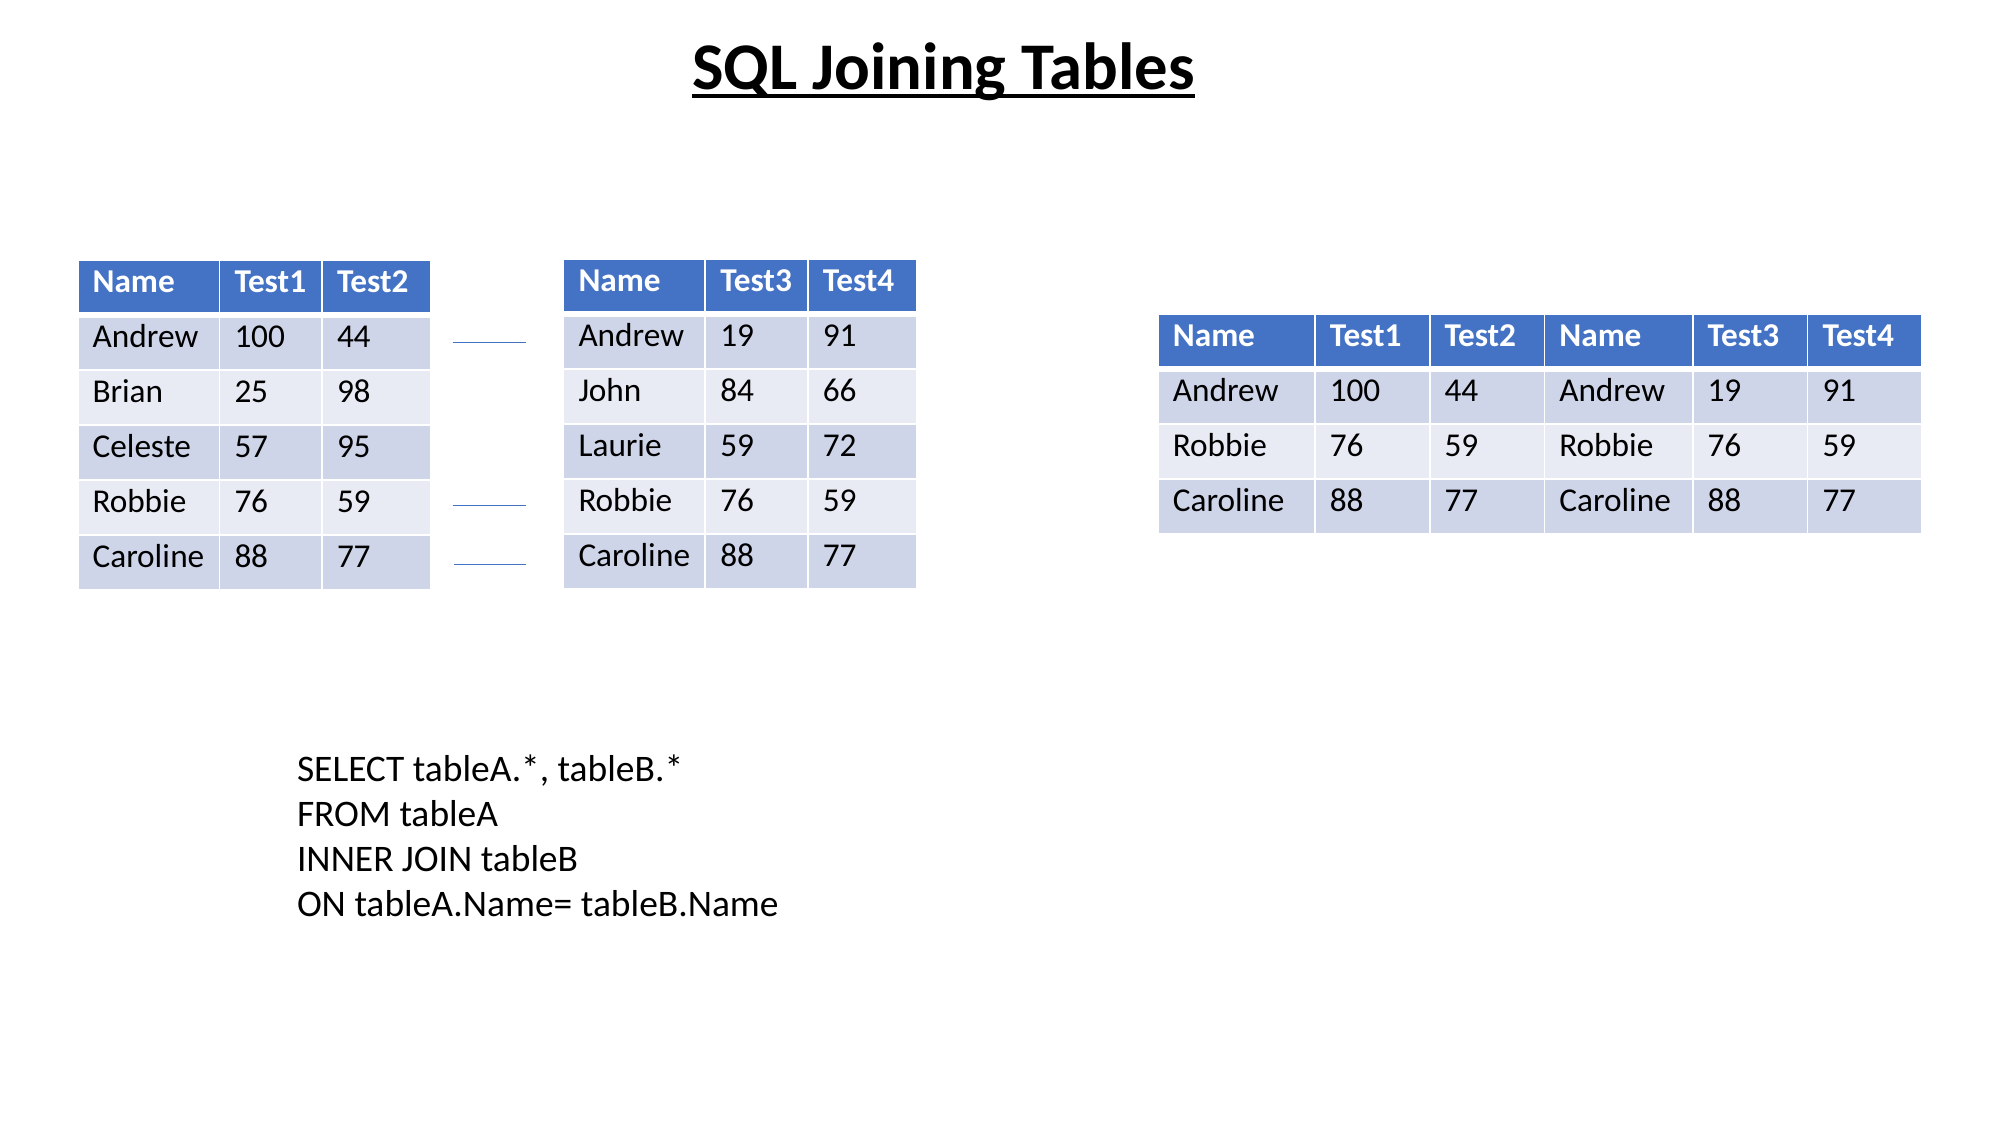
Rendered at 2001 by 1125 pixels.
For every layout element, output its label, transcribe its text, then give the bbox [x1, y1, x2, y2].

table_cell 72 [809, 425, 916, 478]
table_header Name [1545, 315, 1692, 366]
table_header Name [1159, 315, 1314, 366]
table_cell 77 [1431, 480, 1544, 533]
table_cell 59 [1431, 425, 1544, 478]
table_cell 100 [220, 318, 321, 369]
table_header Name [564, 260, 704, 311]
table_cell 88 [706, 535, 807, 588]
table_cell Caroline [1545, 480, 1692, 533]
table_header Name [79, 261, 219, 312]
table_cell 77 [323, 536, 430, 589]
table_cell John [564, 370, 704, 423]
table_cell 44 [1431, 372, 1544, 423]
table_cell 59 [809, 480, 916, 533]
table_cell 91 [809, 317, 916, 368]
table_cell Caroline [1159, 480, 1314, 533]
table_cell Robbie [1159, 425, 1314, 478]
table_header Test2 [323, 261, 430, 312]
table_cell Laurie [564, 425, 704, 478]
table_cell 57 [220, 426, 321, 479]
table_cell 100 [1316, 372, 1429, 423]
table_header Test4 [809, 260, 916, 311]
table_cell 98 [323, 371, 430, 424]
text_box SQL Joining Tables [677, 15, 1211, 111]
table_cell 19 [706, 317, 807, 368]
table_cell Caroline [79, 536, 219, 589]
table_header Test3 [1694, 315, 1807, 366]
table_cell Andrew [79, 318, 219, 369]
table_header Test1 [220, 261, 321, 312]
table_cell Robbie [564, 480, 704, 533]
table_cell Andrew [1159, 372, 1314, 423]
table_cell 77 [809, 535, 916, 588]
table_cell 88 [220, 536, 321, 589]
table_cell 88 [1694, 480, 1807, 533]
table_header Test2 [1431, 315, 1544, 366]
table_cell Andrew [1545, 372, 1692, 423]
table_cell Celeste [79, 426, 219, 479]
text_box SELECT tableA.*, tableB.* FROM tableA INNER JOIN tableB ON tableA.Name= tableB.Name [282, 736, 820, 932]
table_cell Robbie [1545, 425, 1692, 478]
table_cell 66 [809, 370, 916, 423]
table_cell 84 [706, 370, 807, 423]
table_cell 76 [706, 480, 807, 533]
table_cell 59 [1808, 425, 1921, 478]
table_cell 19 [1694, 372, 1807, 423]
table_header Test1 [1316, 315, 1429, 366]
table_cell Robbie [79, 481, 219, 534]
table_cell 59 [323, 481, 430, 534]
table_cell 77 [1808, 480, 1921, 533]
table_header Test3 [706, 260, 807, 311]
table_cell 76 [220, 481, 321, 534]
table_cell 25 [220, 371, 321, 424]
table_cell Caroline [564, 535, 704, 588]
table_cell Andrew [564, 317, 704, 368]
table_cell Brian [79, 371, 219, 424]
table_cell 88 [1316, 480, 1429, 533]
table_cell 59 [706, 425, 807, 478]
table_cell 76 [1316, 425, 1429, 478]
table_cell 91 [1808, 372, 1921, 423]
table_cell 95 [323, 426, 430, 479]
table_cell 76 [1694, 425, 1807, 478]
table_header Test4 [1808, 315, 1921, 366]
table_cell 44 [323, 318, 430, 369]
